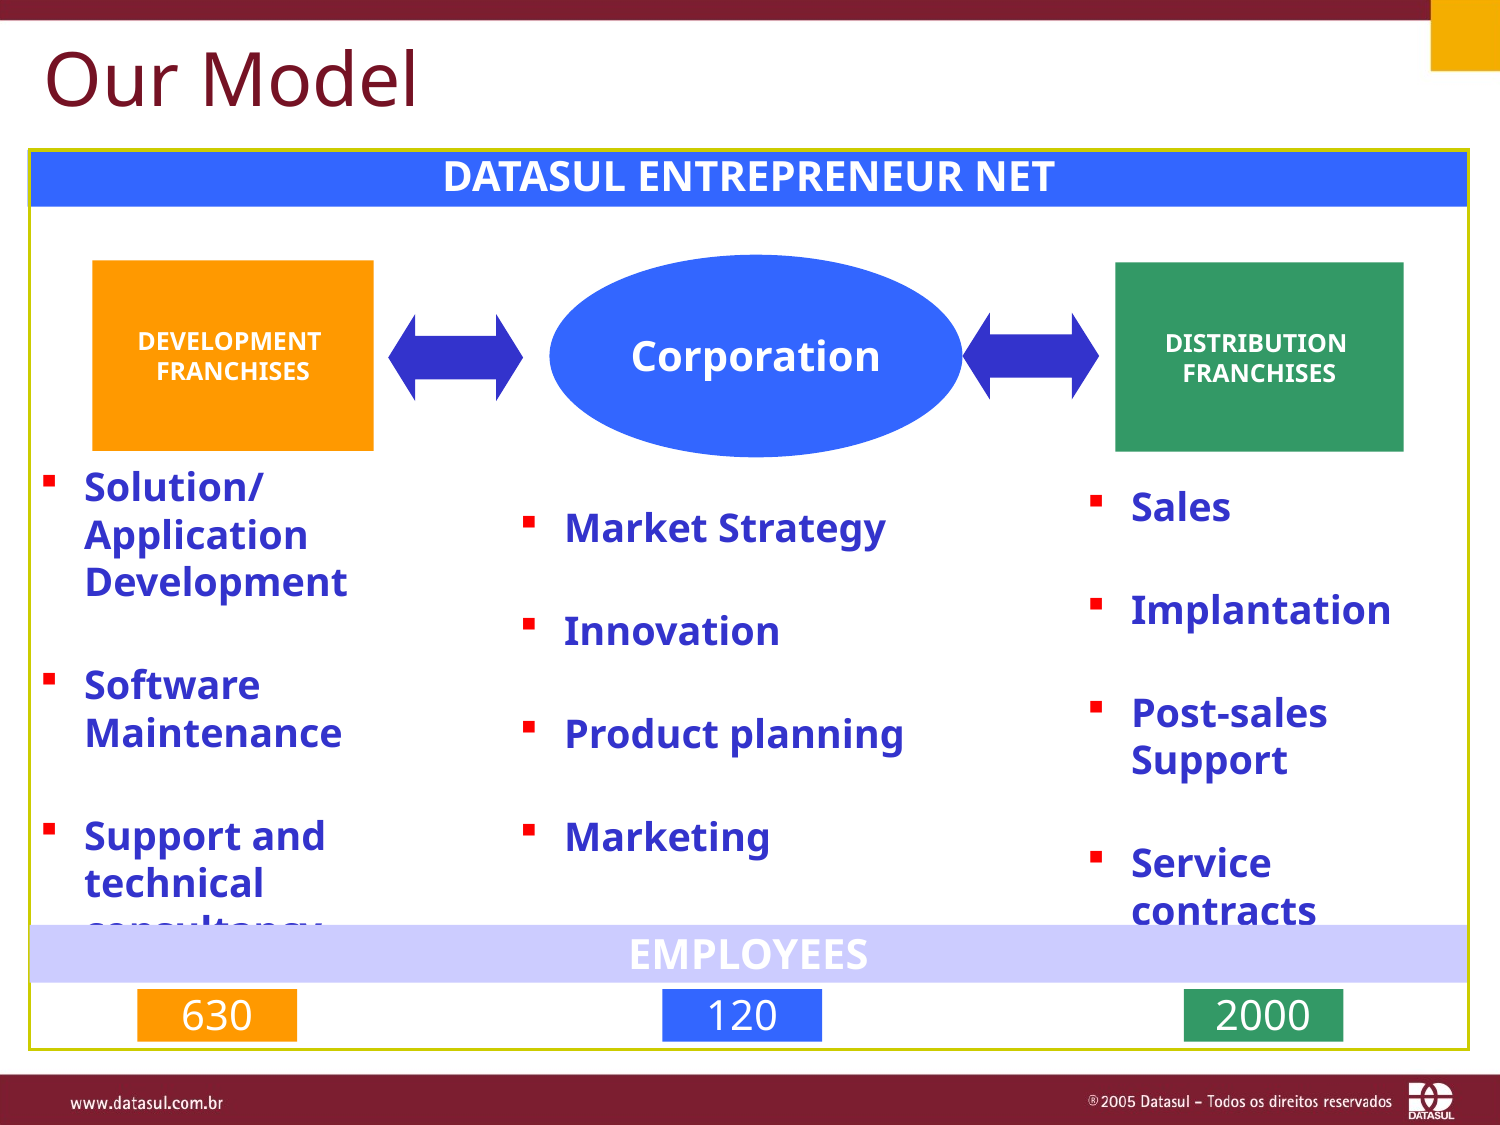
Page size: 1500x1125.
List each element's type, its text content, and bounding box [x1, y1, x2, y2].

text_box 120 [662, 989, 823, 1042]
text_box 630 [137, 989, 298, 1042]
text_box [388, 314, 524, 402]
text_box Our Model [29, 24, 1244, 113]
text_box EMPLOYEES [29, 924, 1467, 983]
text_box [962, 312, 1100, 400]
text_box DATASUL ENTREPRENEUR NET [29, 149, 1469, 1050]
picture [0, 0, 1500, 1125]
text_box 2000 [1183, 989, 1344, 1042]
